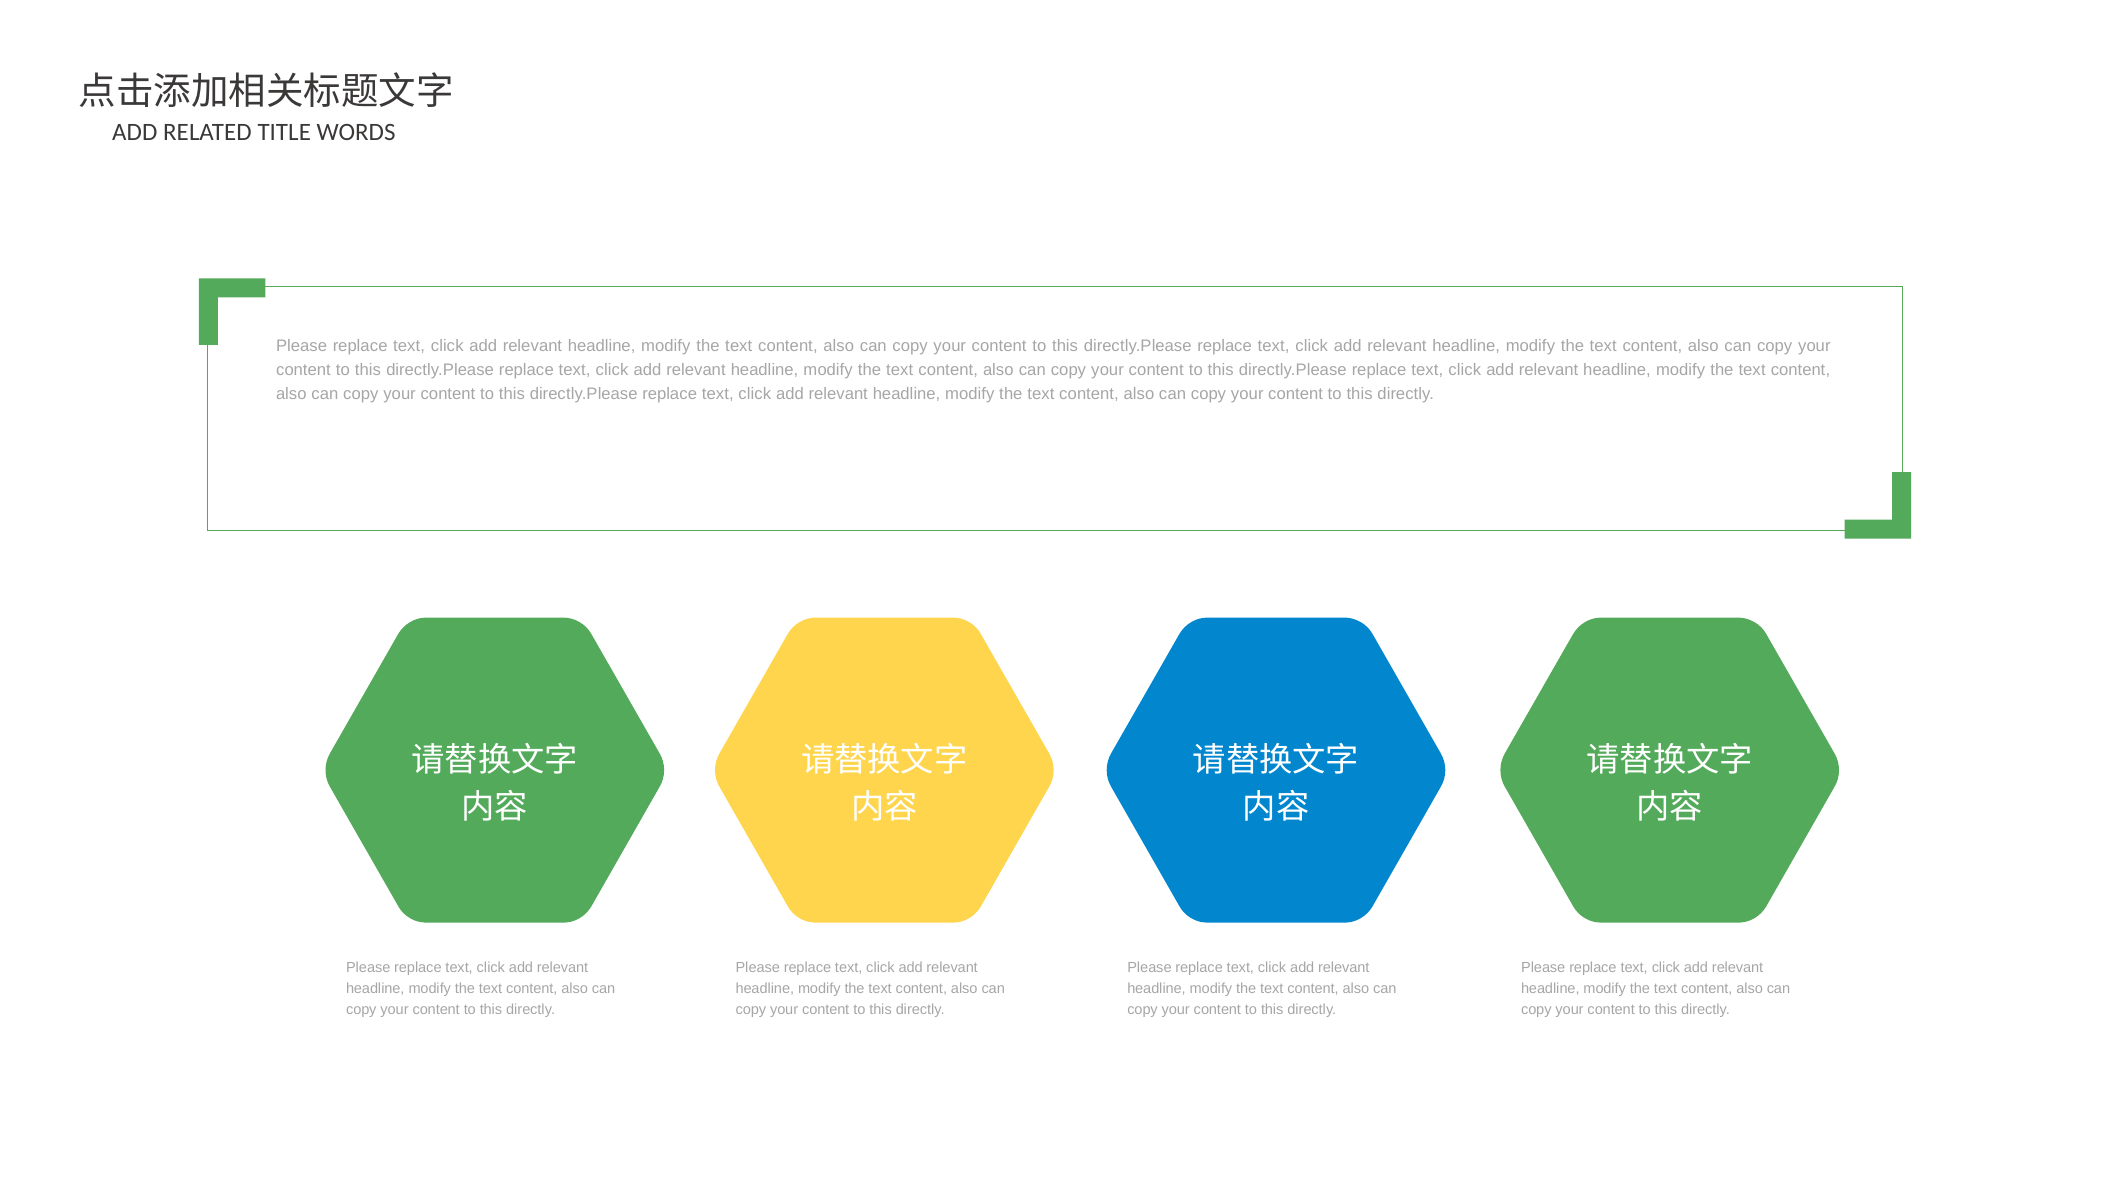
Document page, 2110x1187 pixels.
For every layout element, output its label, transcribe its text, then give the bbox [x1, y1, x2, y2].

text_box [198, 277, 266, 346]
text_box [715, 617, 1054, 923]
text_box 请替换文字内容 [789, 729, 979, 826]
text_box 请替换文字内容 [400, 729, 590, 826]
text_box [1500, 617, 1840, 923]
text_box Please replace text, click add relevant headline, modify the text content, also can copy your content to this directly. [720, 947, 1048, 1025]
text_box Please replace text, click add relevant headline, modify the text content, also can copy your content to this directly.Please replace text, click add relevant headline, modify the text content, also can copy your content to this directly.Please replace text, click add relevant headline, modify the text content, also can copy your content to this directly.Please replace text, click add relevant headline, modify the text content, also can copy your content to this directly.Please replace text, click add relevant headline, modify the text content, also can copy your content to this directly. [276, 330, 1834, 403]
text_box [325, 617, 665, 923]
text_box [1106, 617, 1446, 923]
text_box Please replace text, click add relevant headline, modify the text content, also can copy your content to this directly. [331, 947, 659, 1025]
text_box 请替换文字内容 [1181, 729, 1371, 826]
text_box Please replace text, click add relevant headline, modify the text content, also can copy your content to this directly. [1506, 947, 1834, 1025]
text_box ADD RELATED TITLE WORDS [96, 107, 413, 154]
text_box Please replace text, click add relevant headline, modify the text content, also can copy your content to this directly. [1112, 947, 1440, 1025]
text_box 点击添加相关标题文字 [62, 59, 470, 121]
text_box [1844, 471, 1912, 540]
text_box [206, 285, 1903, 532]
text_box 请替换文字内容 [1575, 729, 1765, 826]
